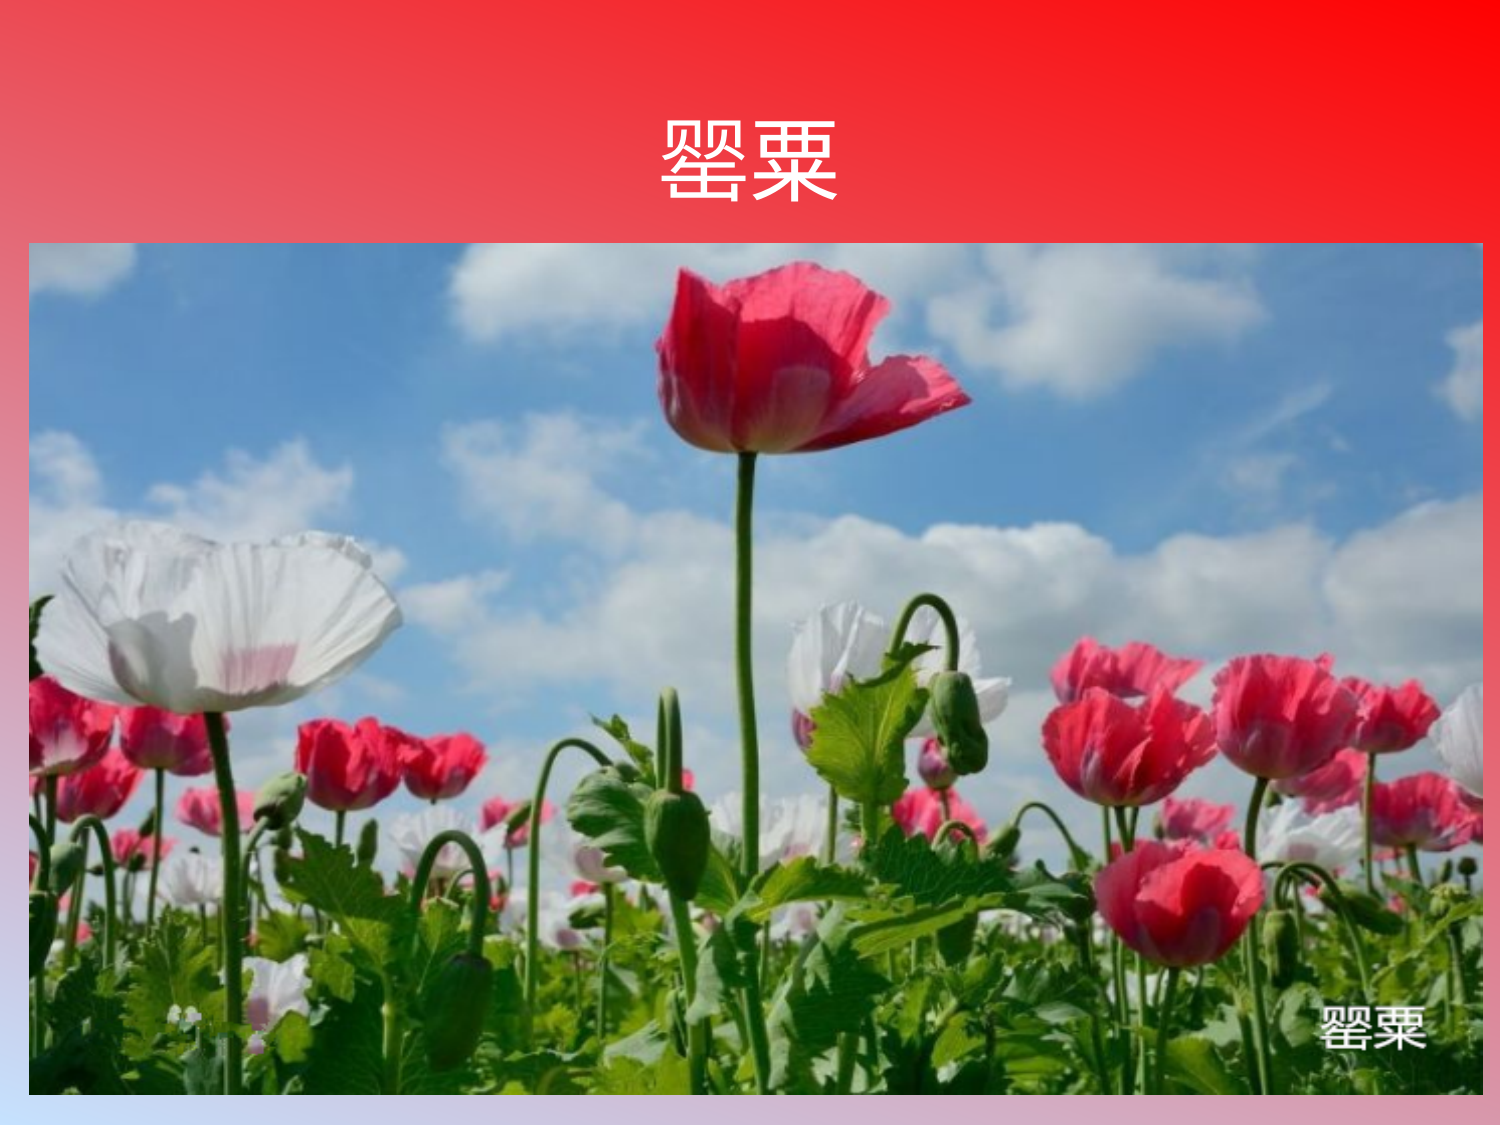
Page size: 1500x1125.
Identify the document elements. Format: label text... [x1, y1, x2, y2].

picture [29, 243, 1483, 1096]
title 罂粟 [74, 55, 1426, 240]
